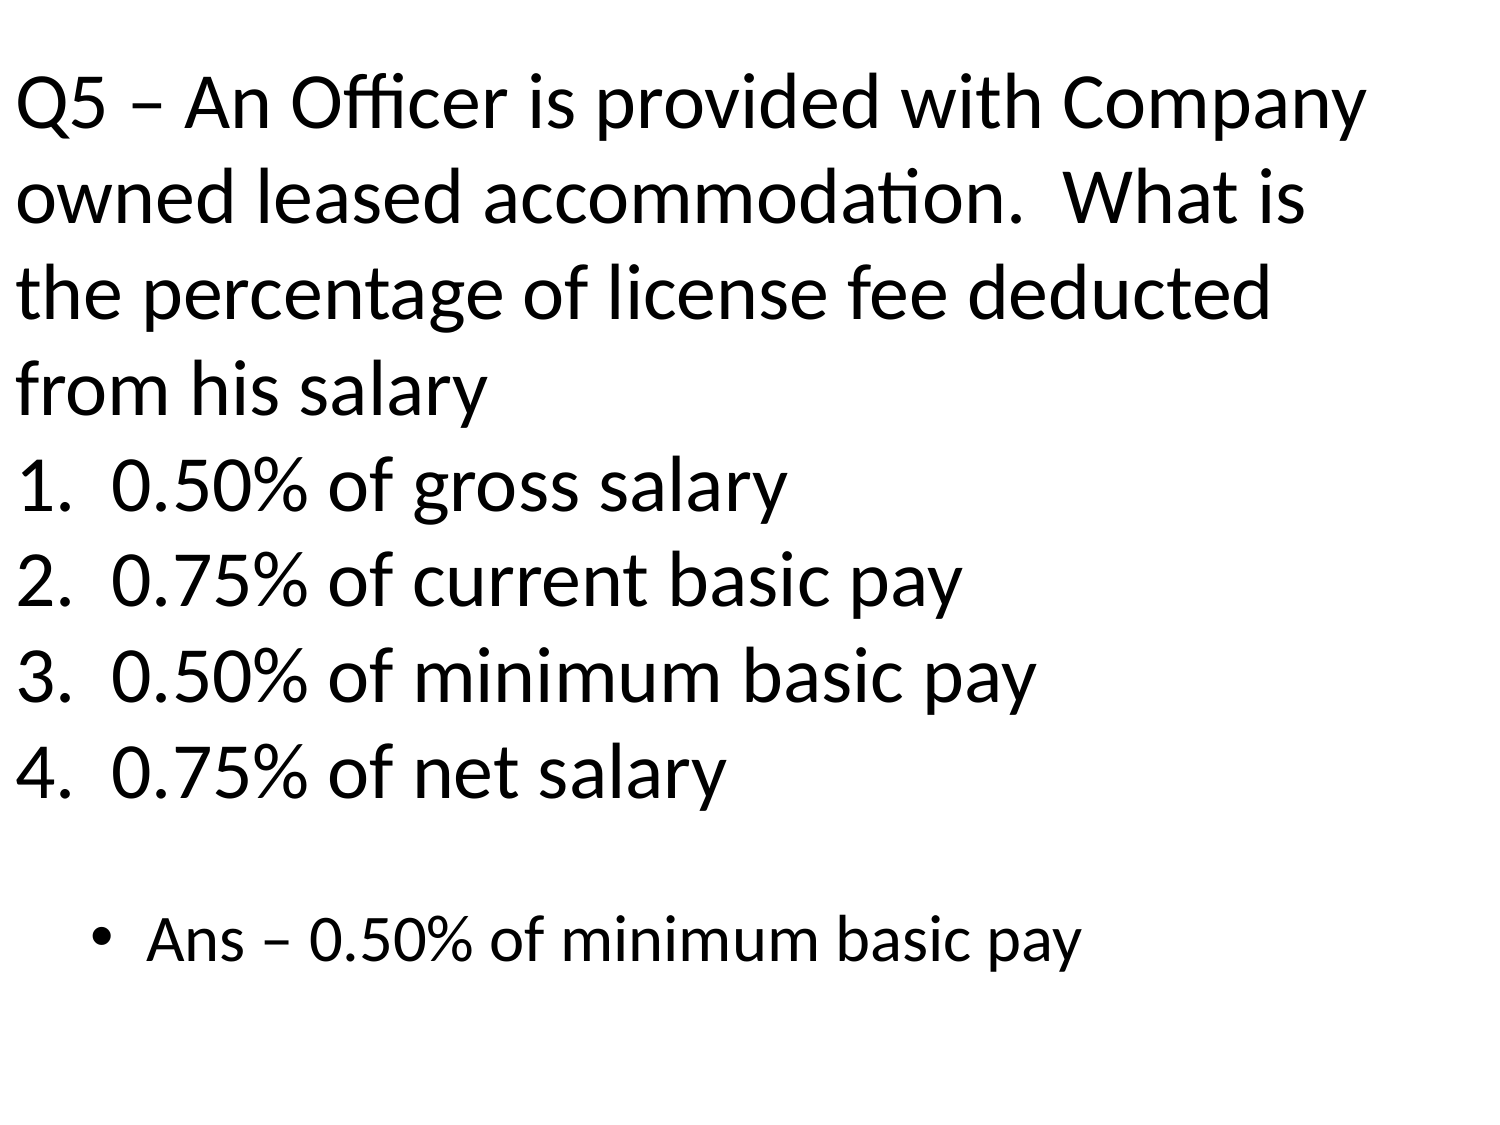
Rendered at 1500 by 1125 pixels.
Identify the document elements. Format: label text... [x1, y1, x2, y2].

title Q5 – An Officer is provided with Company owned leased accommodation. What is the percentage of license fee deducted from his salary 1. 0.50% of gross salary 2. 0.75% of current basic pay 3. 0.50% of minimum basic pay 4. 0.75% of net salary [0, 37, 1425, 825]
list Ans – 0.50% of minimum basic pay [75, 887, 1425, 1050]
